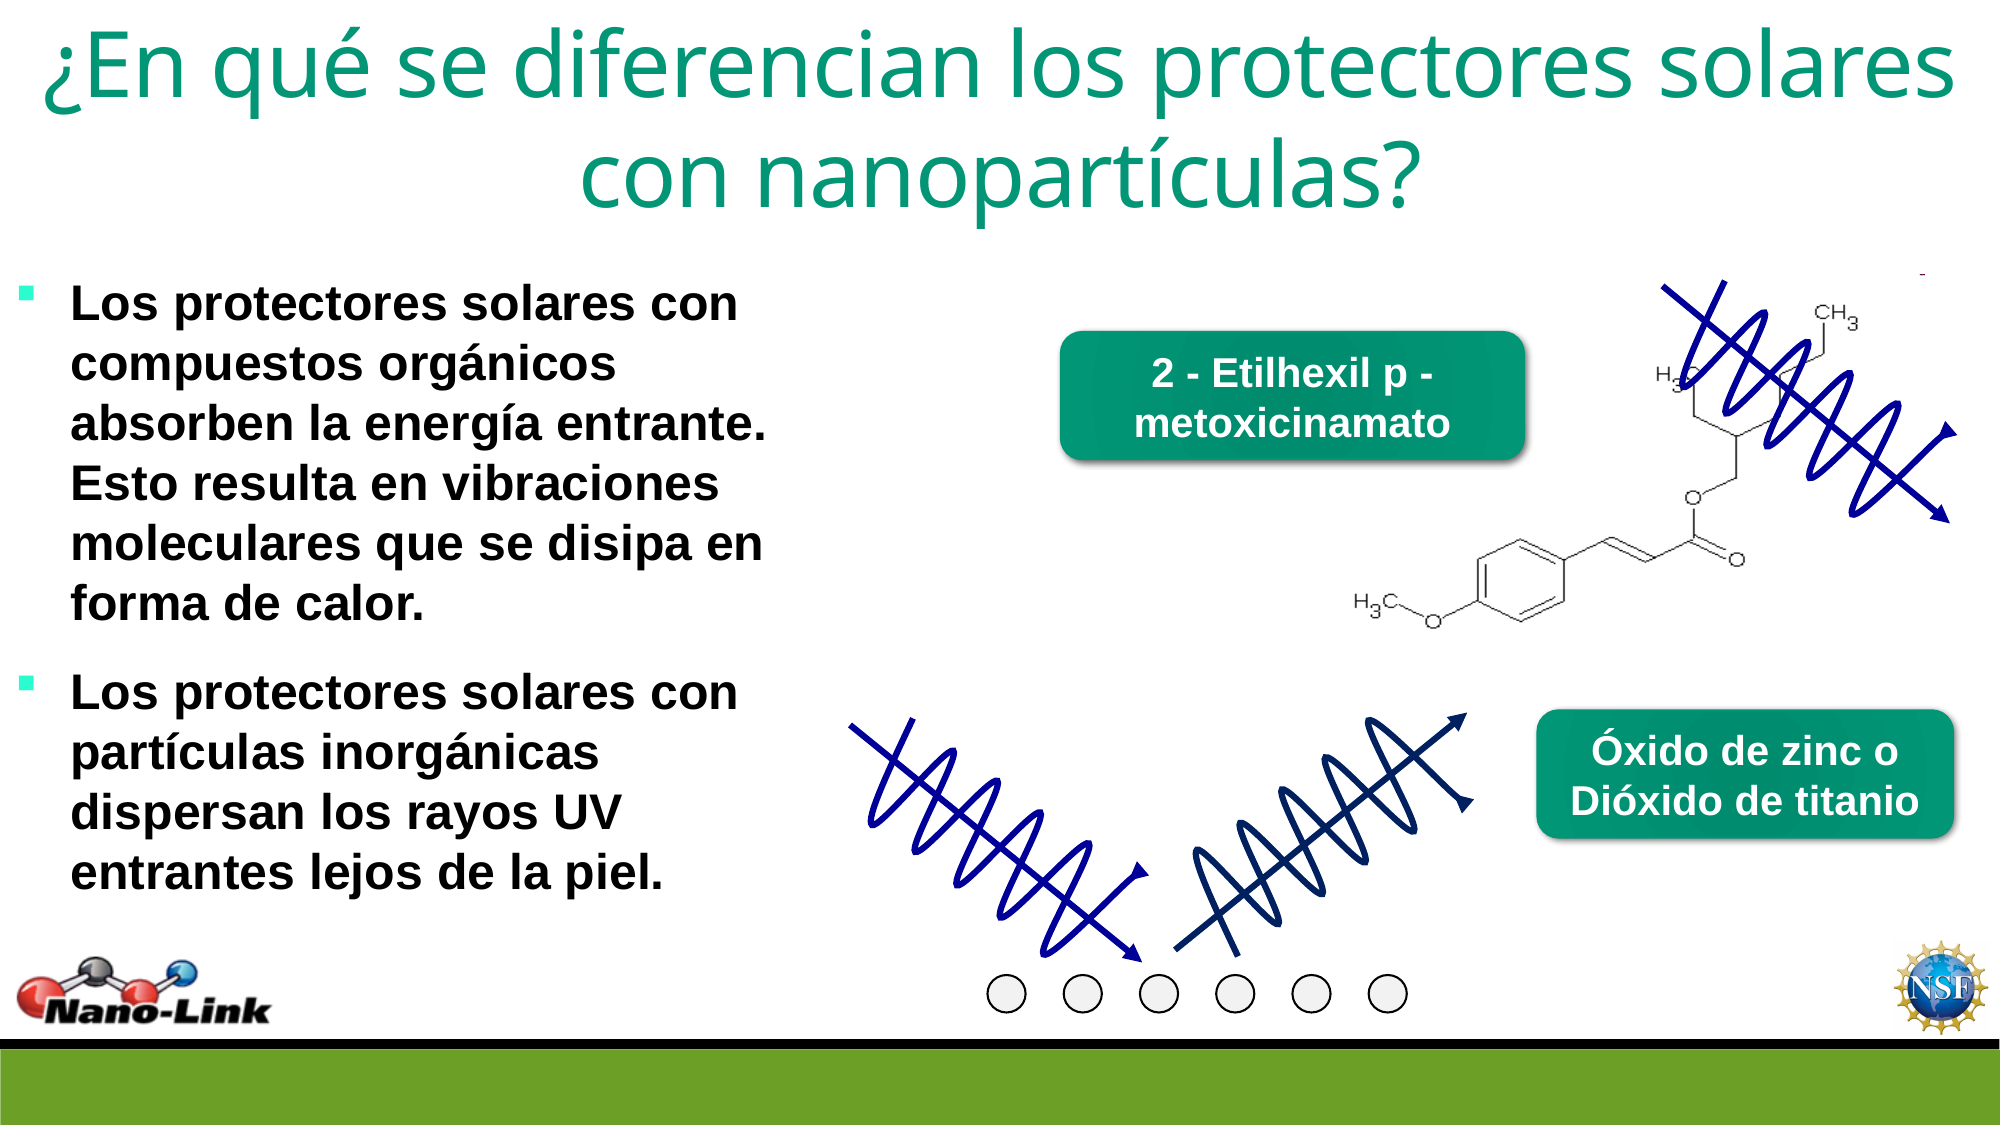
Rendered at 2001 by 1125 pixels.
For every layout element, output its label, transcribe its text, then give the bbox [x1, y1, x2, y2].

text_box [849, 724, 1143, 963]
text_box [1661, 285, 1951, 524]
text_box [986, 974, 1408, 1013]
picture [10, 946, 286, 1037]
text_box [1174, 711, 1468, 951]
text_box Óxido de zinc o Dióxido de titanio [1536, 709, 1955, 839]
picture [1891, 939, 1990, 1037]
text_box ¿En qué se diferencian los protectores solares con nanopartículas? [0, 6, 2000, 225]
text_box 2 - Etilhexil p - metoxicinamato [1059, 330, 1296, 461]
text_box Los protectores solares con compuestos orgánicos absorben la energía entrante. Esto resulta en vibraciones moleculares que se disipa en forma de calor. Los protectores solares con partículas inorgánicas dispersan los rayos UV entrantes lejos de la piel. [0, 262, 813, 908]
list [1299, 274, 1926, 662]
